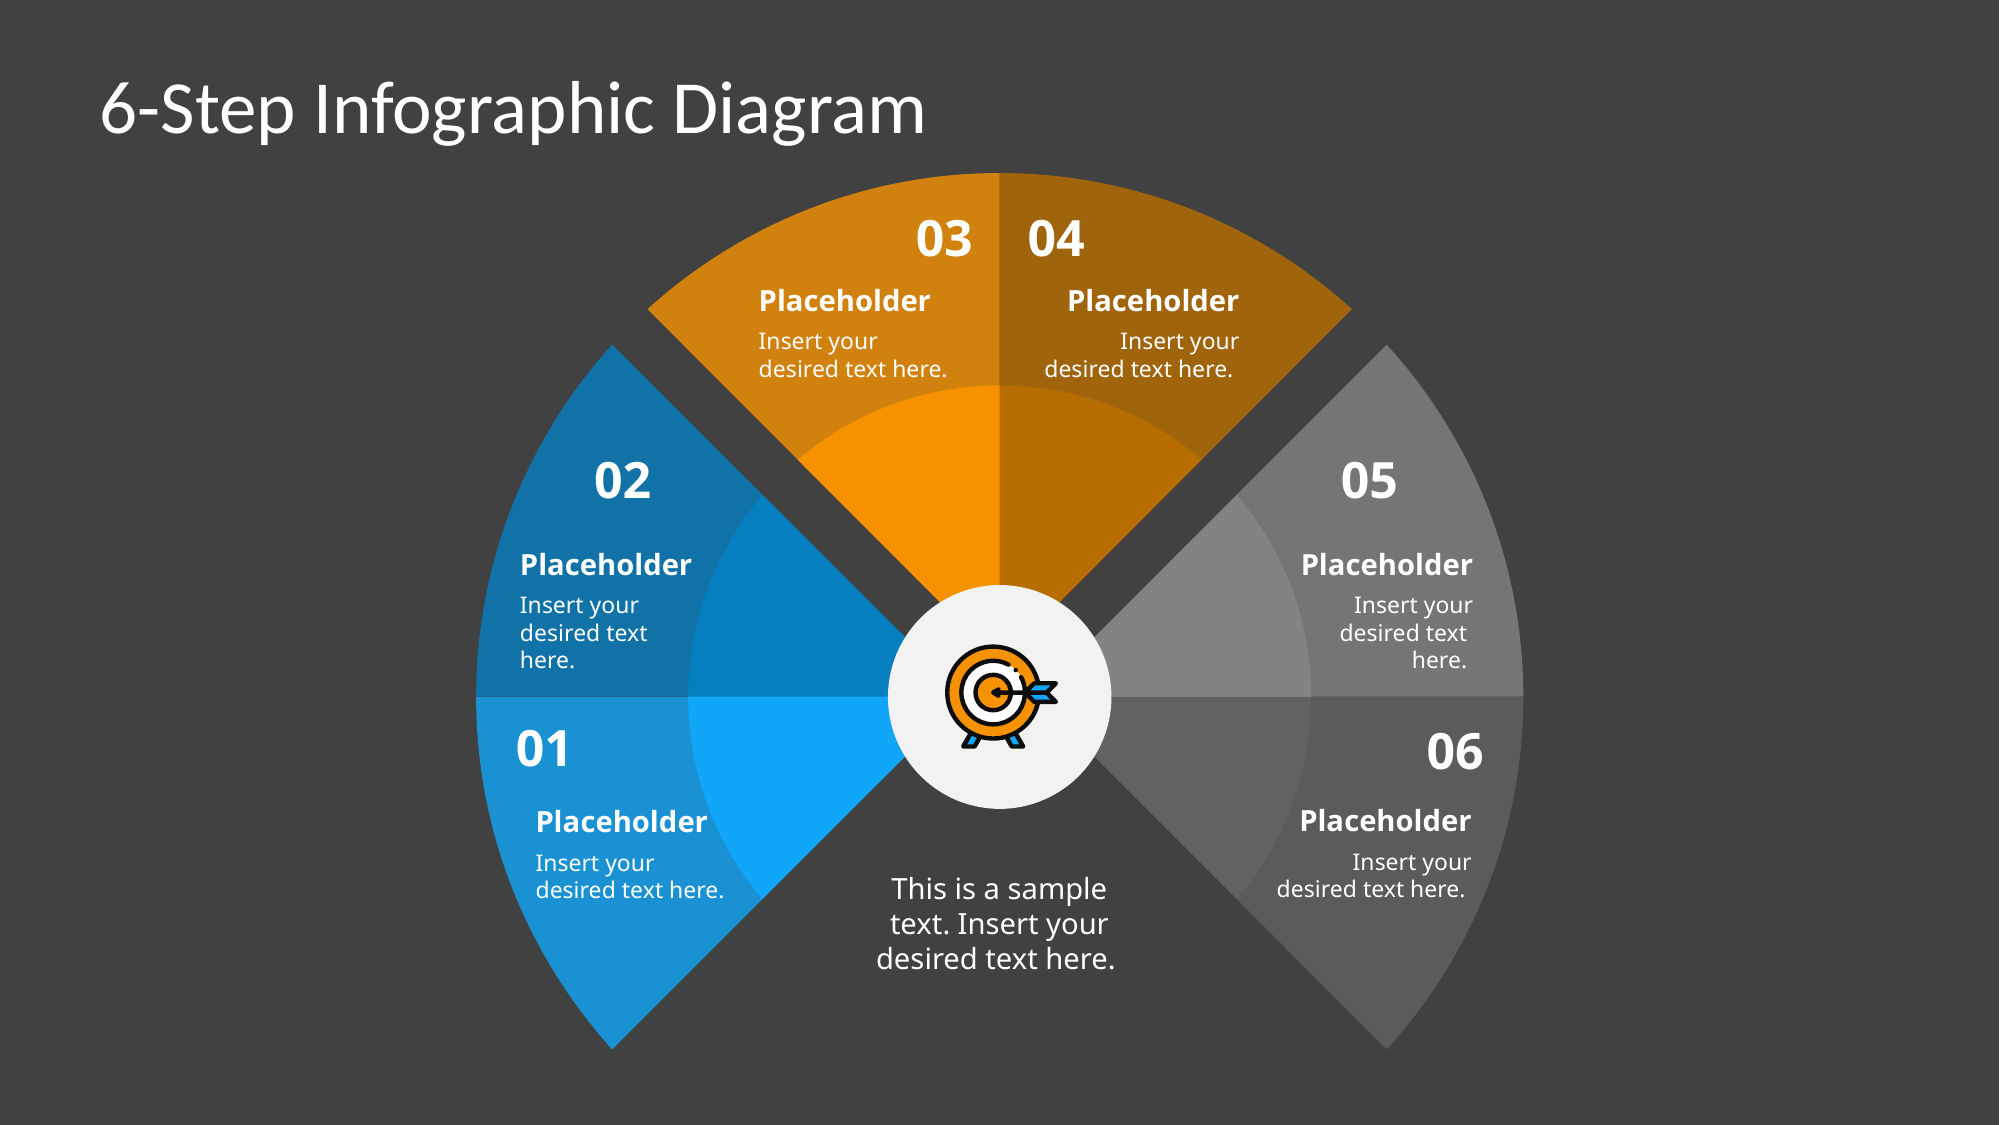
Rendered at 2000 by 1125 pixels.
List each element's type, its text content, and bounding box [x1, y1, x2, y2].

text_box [944, 644, 1059, 749]
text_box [475, 172, 1524, 1050]
title 6-Step Infographic Diagram [99, 45, 1900, 162]
